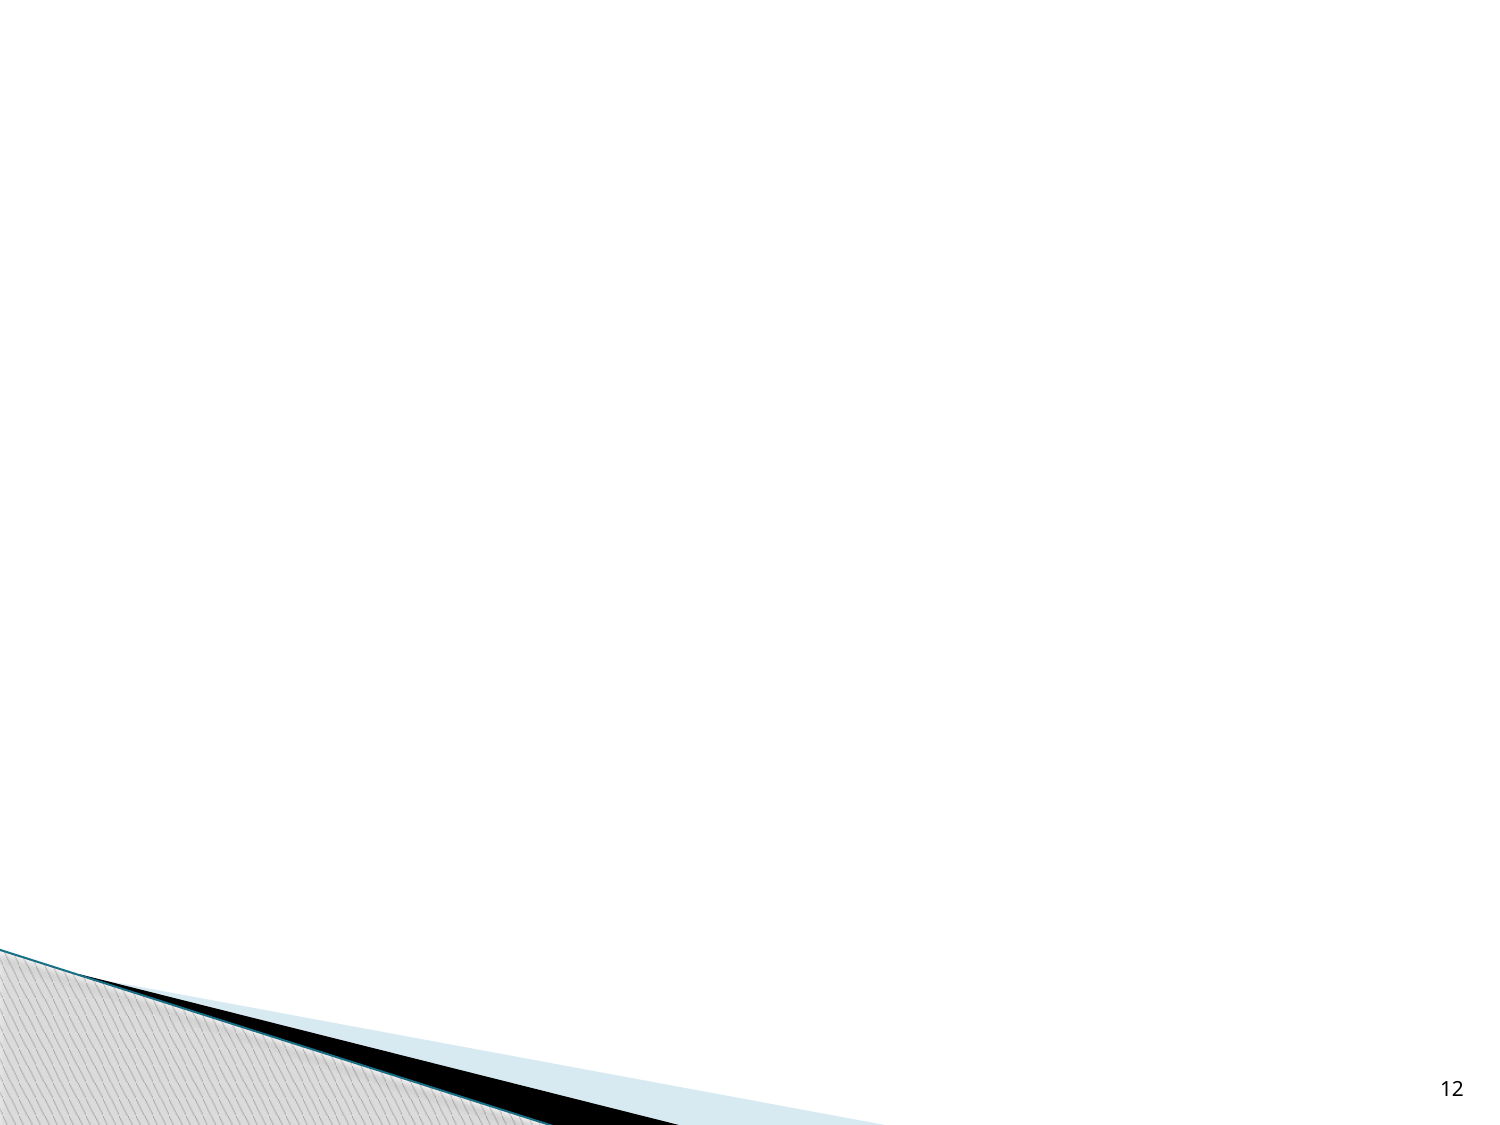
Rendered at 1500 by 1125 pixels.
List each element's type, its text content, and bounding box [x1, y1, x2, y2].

slide_number 12 [1418, 1051, 1479, 1112]
